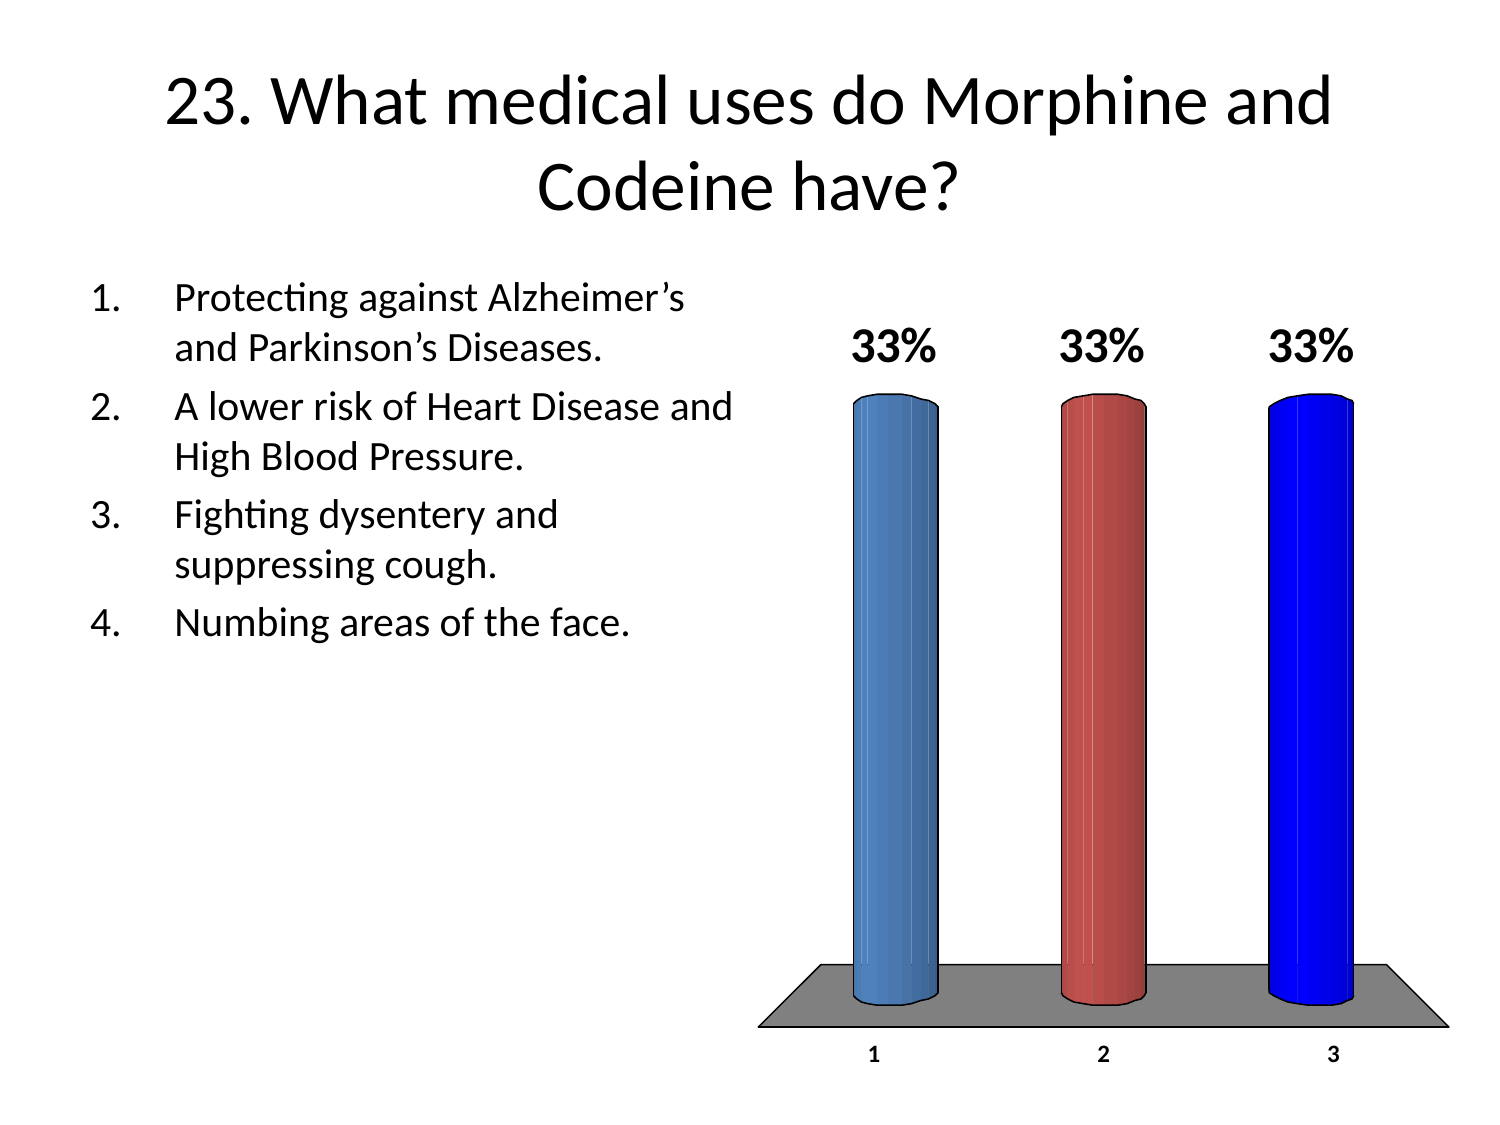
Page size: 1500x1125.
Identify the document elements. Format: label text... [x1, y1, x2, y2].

title 23. What medical uses do Morphine and Codeine have? [75, 45, 1425, 233]
list Protecting against Alzheimer’s and Parkinson’s Diseases. A lower risk of Heart Disease and High Blood Pressure. Fighting dysentery and suppressing cough. Numbing areas of the face. [75, 262, 750, 1005]
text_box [739, 270, 1490, 1115]
